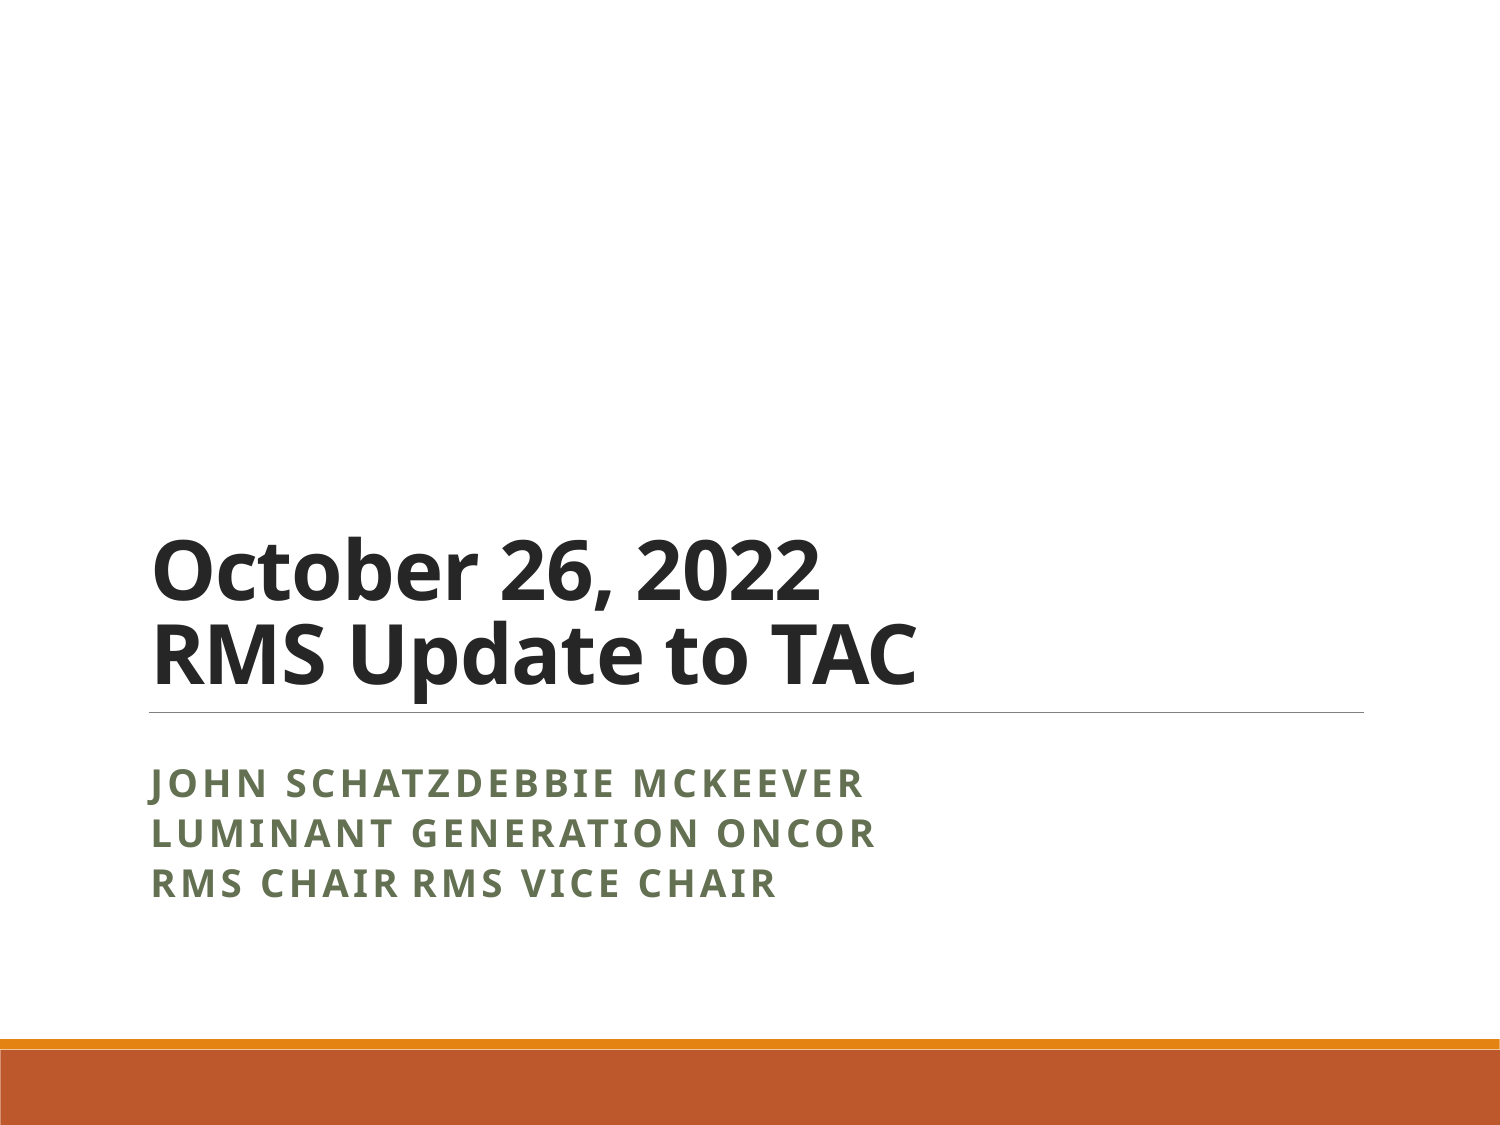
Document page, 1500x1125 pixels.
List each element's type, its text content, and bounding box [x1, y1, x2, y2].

subtitle JOHN SCHATZ Debbie Mckeever Luminant Generation Oncor RMS Chair RMS Vice Chair [135, 730, 1373, 919]
title October 26, 2022 RMS Update to TAC [135, 124, 1373, 710]
